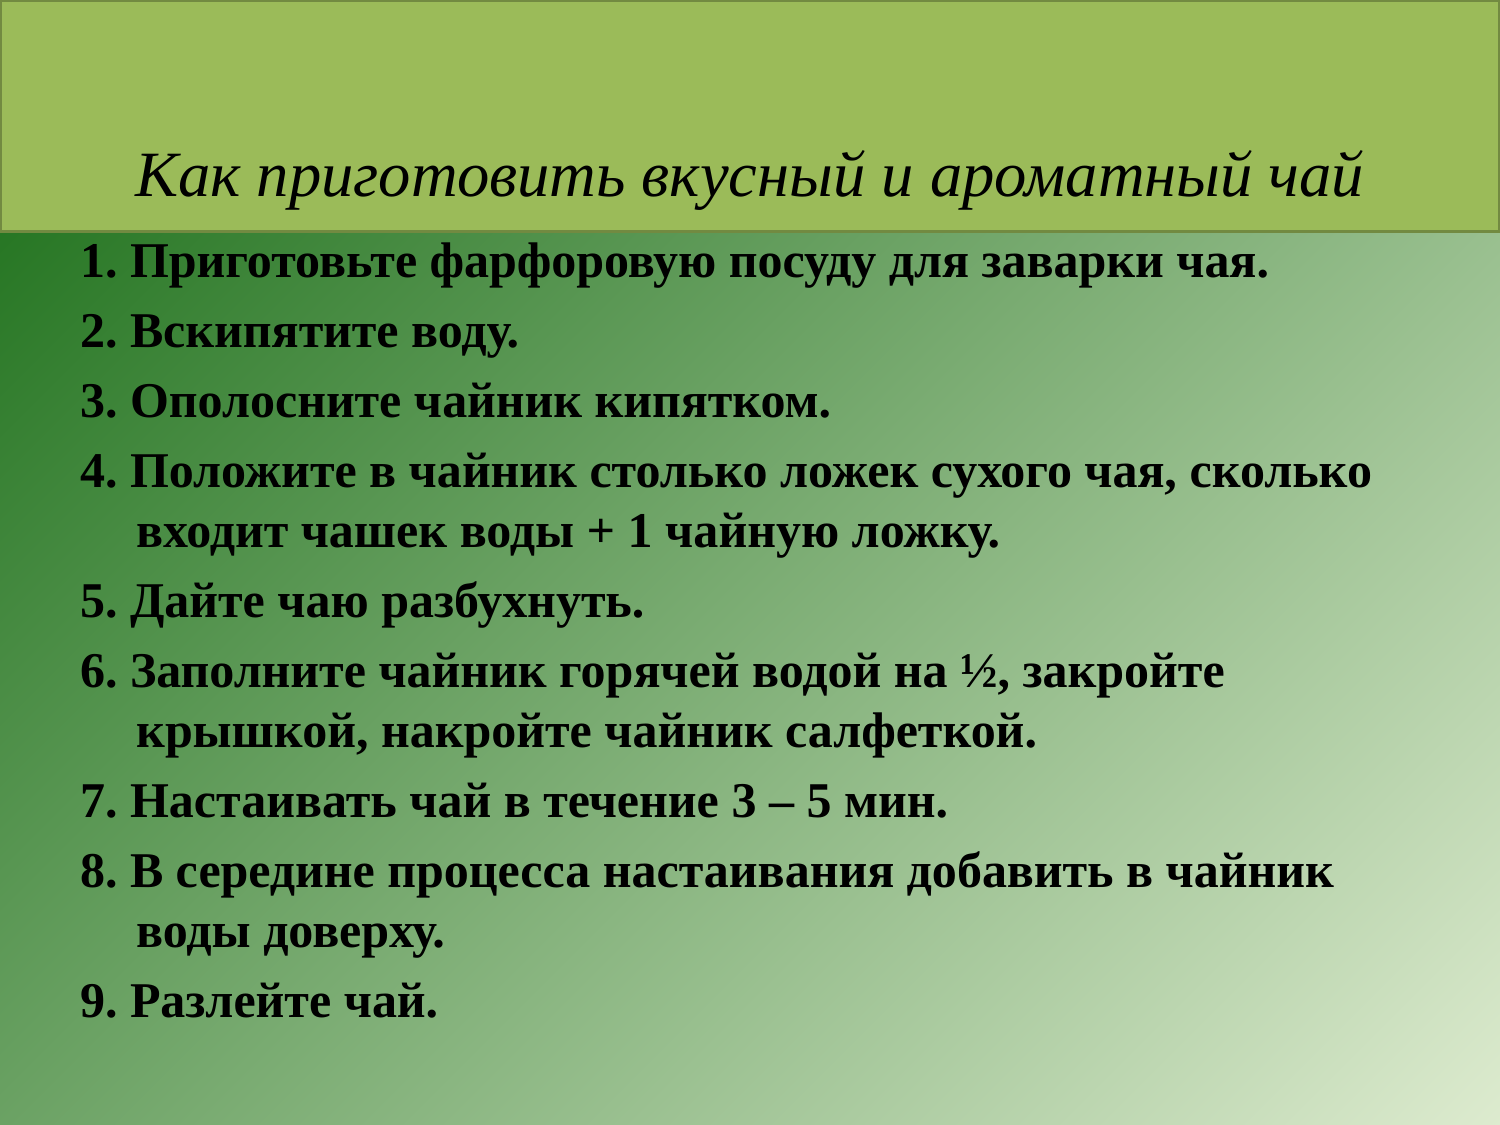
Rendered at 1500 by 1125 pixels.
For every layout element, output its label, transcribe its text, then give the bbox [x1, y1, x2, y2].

list 1. Приготовьте фарфоровую посуду для заварки чая. 2. Вскипятите воду. 3. Ополосните чайник кипятком. 4. Положите в чайник столько ложек сухого чая, сколько входит чашек воды + 1 чайную ложку. 5. Дайте чаю разбухнуть. 6. Заполните чайник горячей водой на ½, закройте крышкой, накройте чайник салфеткой. 7. Настаивать чай в течение 3 – 5 мин. 8. В середине процесса настаивания добавить в чайник воды доверху. 9. Разлейте чай. [64, 219, 1415, 1035]
title Как приготовить вкусный и ароматный чай [0, 0, 1500, 233]
